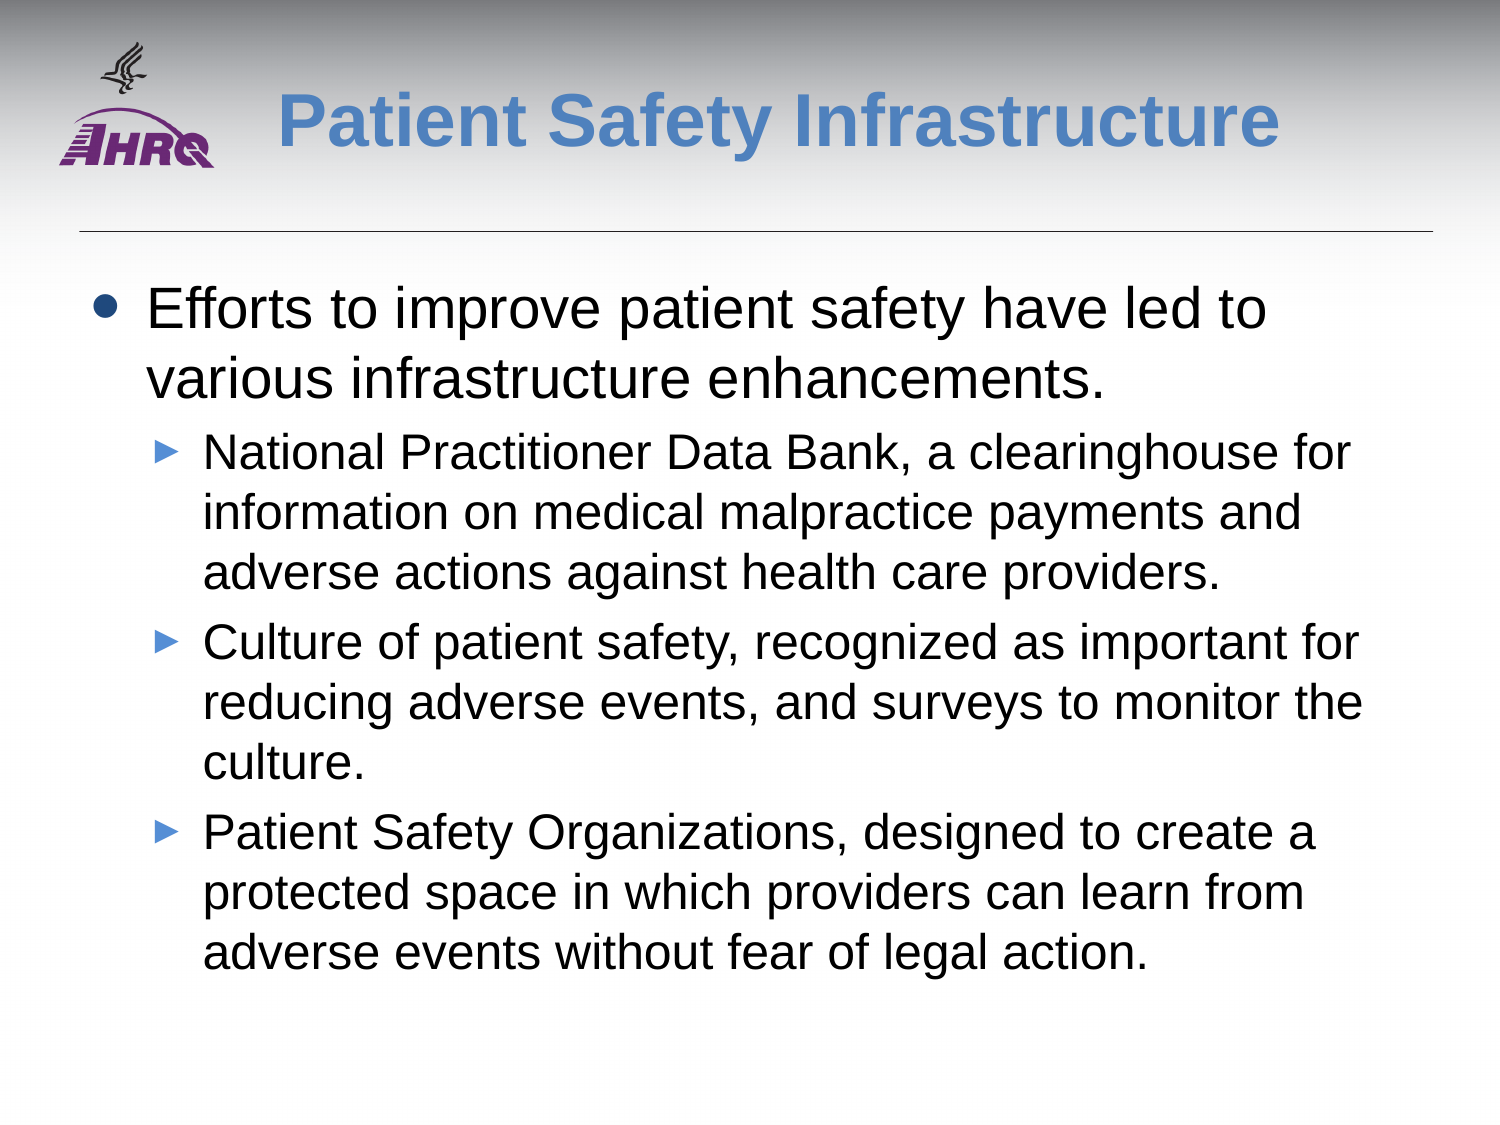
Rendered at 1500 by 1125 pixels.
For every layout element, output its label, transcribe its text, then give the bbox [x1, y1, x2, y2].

list Efforts to improve patient safety have led to various infrastructure enhancements. National Practitioner Data Bank, a clearinghouse for information on medical malpractice payments and adverse actions against health care providers. Culture of patient safety, recognized as important for reducing adverse events, and surveys to monitor the culture. Patient Safety Organizations, designed to create a protected space in which providers can learn from adverse events without fear of legal action. [75, 262, 1425, 1005]
title Patient Safety Infrastructure [262, 45, 1425, 188]
picture [0, 0, 1500, 1125]
